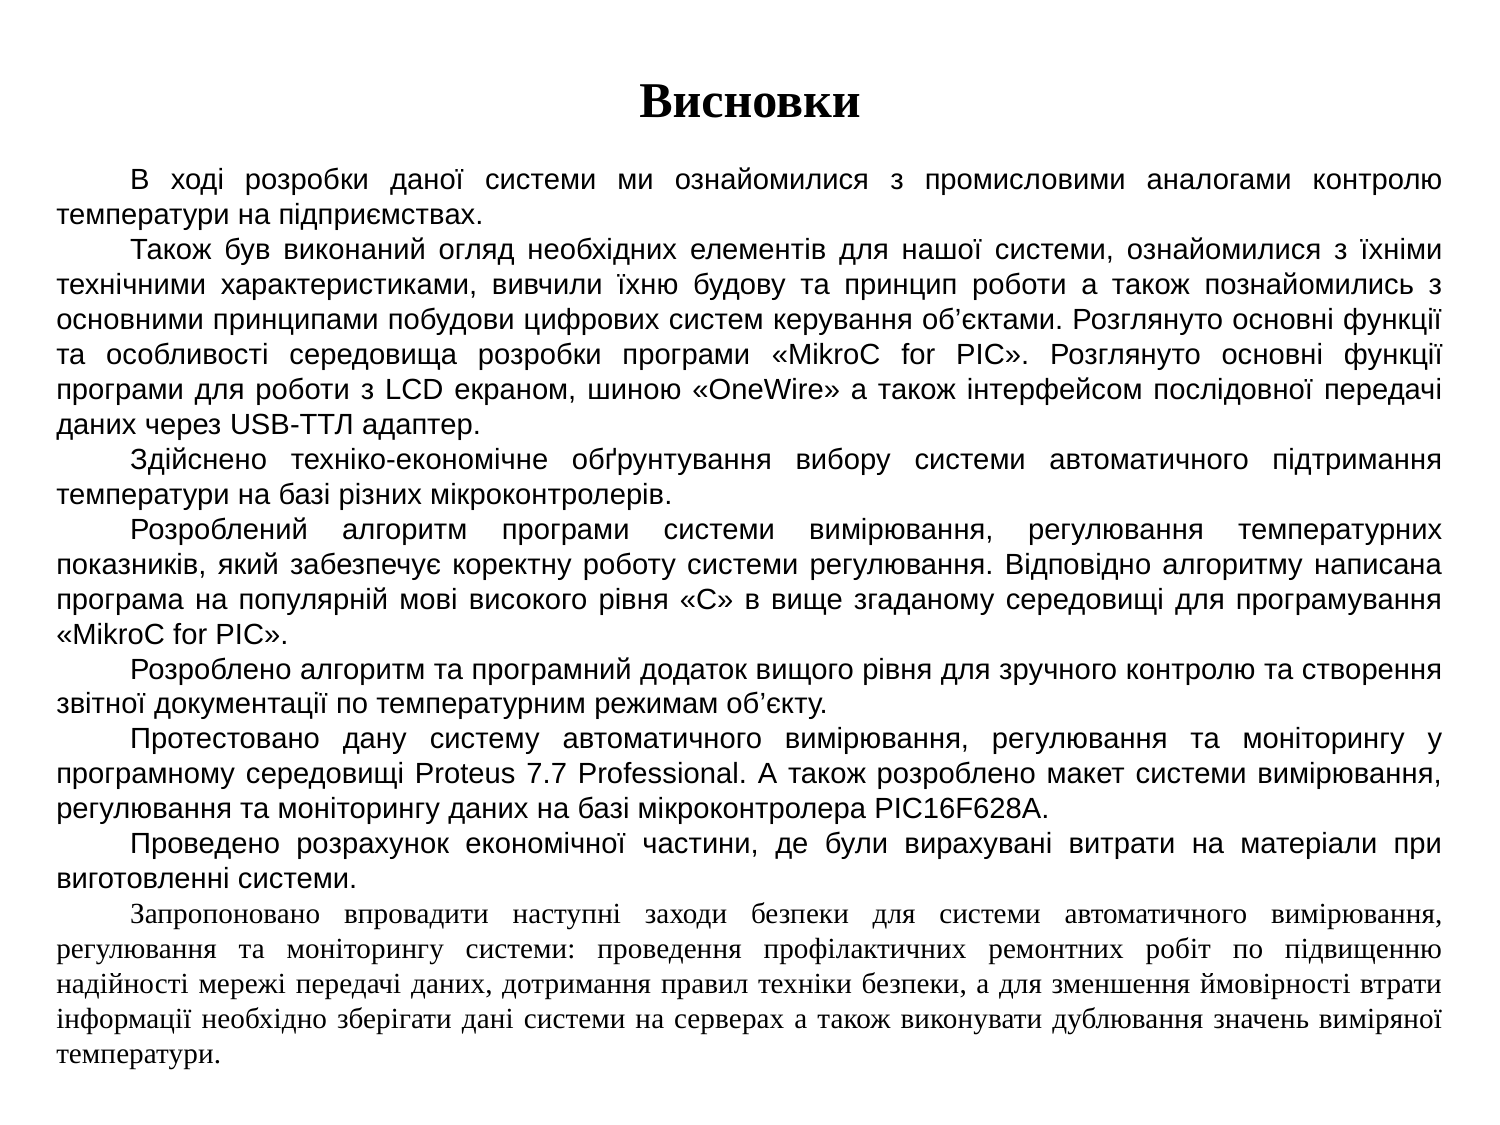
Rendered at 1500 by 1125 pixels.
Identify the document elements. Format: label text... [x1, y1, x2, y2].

text_box В ході розробки даної системи ми ознайомилися з промисловими аналогами контролю температури на підприємствах. Також був виконаний огляд необхідних елементів для нашої системи, ознайомилися з їхніми технічними характеристиками, вивчили їхню будову та принцип роботи а також познайомились з основними принципами побудови цифрових систем керування об’єктами. Розглянуто основні функції та особливості середовища розробки програми «MikroC for PIC». Розглянуто основні функції програми для роботи з LCD екраном, шиною «OneWire» а також інтерфейсом послідовної передачі даних через USB-ТТЛ адаптер. Здійснено техніко-економічне обґрунтування вибору системи автоматичного підтримання температури на базі різних мікроконтролерів. Розроблений алгоритм програми системи вимірювання, регулювання температурних показників, який забезпечує коректну роботу системи регулювання. Відповідно алгоритму написана програма на популярній мові високого рівня «С» в вище згаданому середовищі для програмування «MikroC for PIC». Розроблено алгоритм та програмний додаток вищого рівня для зручного контролю та створення звітної документації по температурним режимам об’єкту. Протестовано дану систему автоматичного вимірювання, регулювання та моніторингу у програмному середовищі Proteus 7.7 Professional. А також розроблено макет системи вимірювання, регулювання та моніторингу даних на базі мікроконтролера PIC16F628A. Проведено розрахунок економічної частини, де були вирахувані витрати на матеріали при виготовленні системи. Запропоновано впровадити наступні заходи безпеки для системи автоматичного вимірювання, регулювання та моніторингу системи: проведення профілактичних ремонтних робіт по підвищенню надійності мережі передачі даних, дотримання правил техніки безпеки, а для зменшення ймовірності втрати інформації необхідно зберігати дані системи на серверах а також виконувати дублювання значень виміряної температури. [41, 152, 1459, 1077]
title Висновки [75, 45, 1425, 149]
